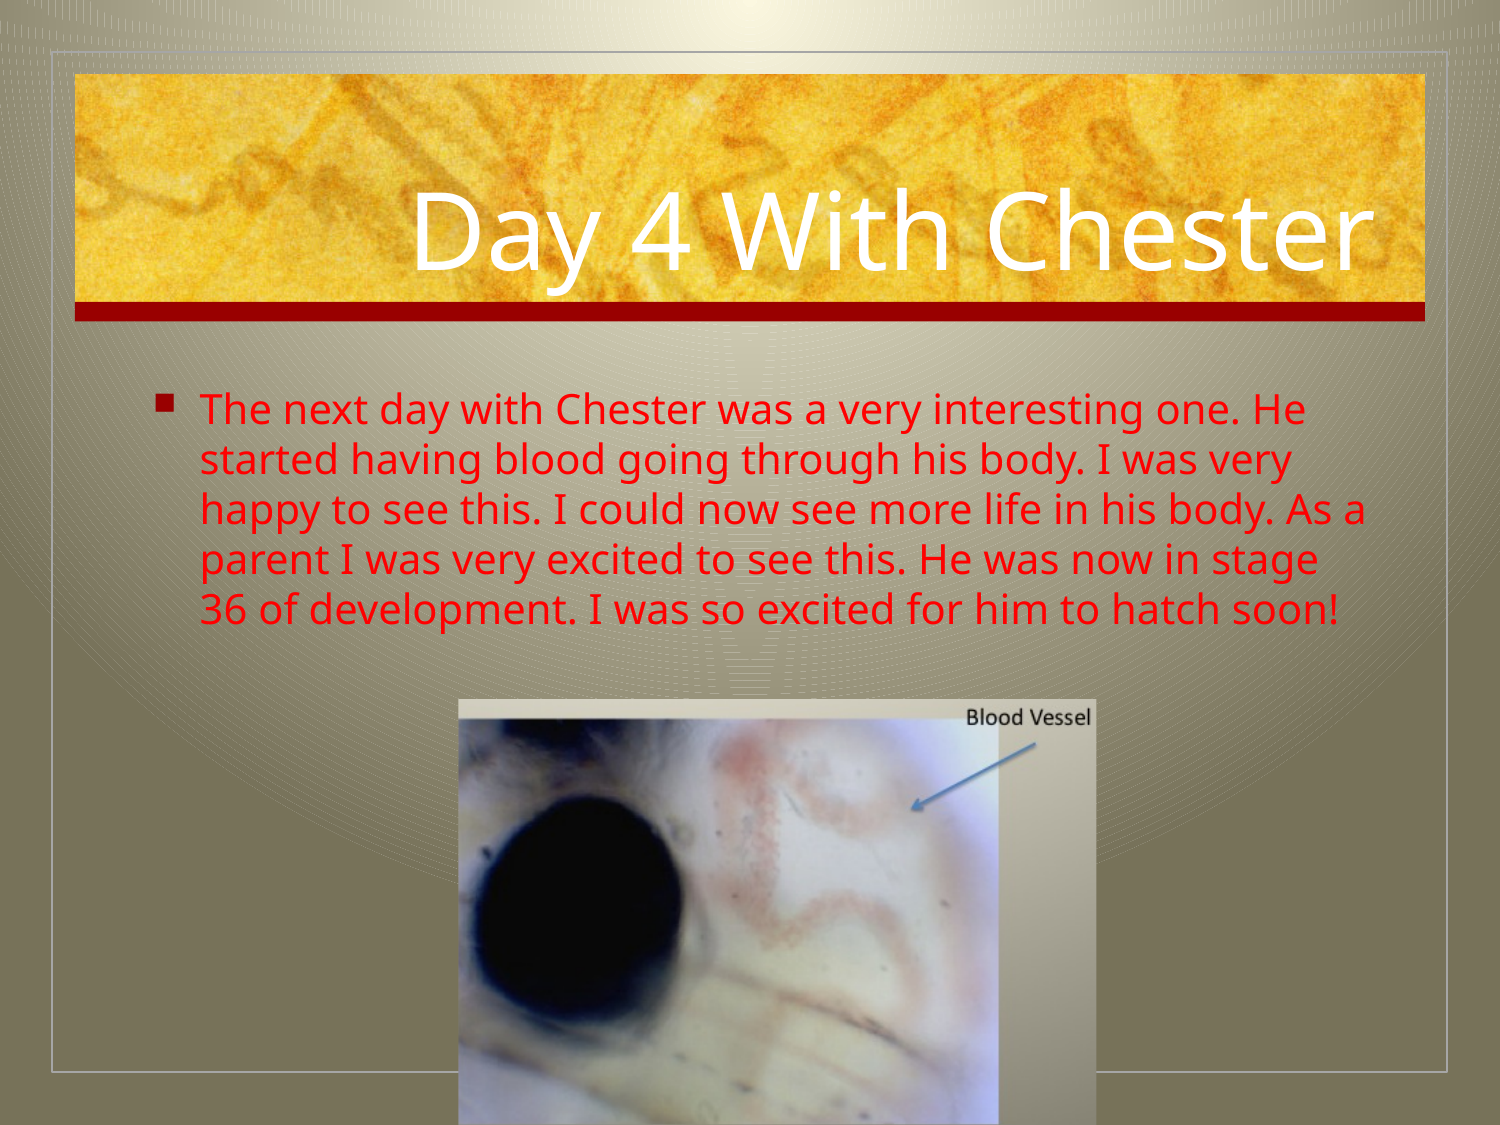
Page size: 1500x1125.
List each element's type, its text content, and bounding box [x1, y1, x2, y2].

title Day 4 With Chester [108, 74, 1392, 292]
list The next day with Chester was a very interesting one. He started having blood going through his body. I was very happy to see this. I could now see more life in his body. As a parent I was very excited to see this. He was now in stage 36 of development. I was so excited for him to hatch soon! [138, 375, 1392, 1005]
picture [75, 74, 1425, 301]
picture [457, 698, 1098, 1125]
